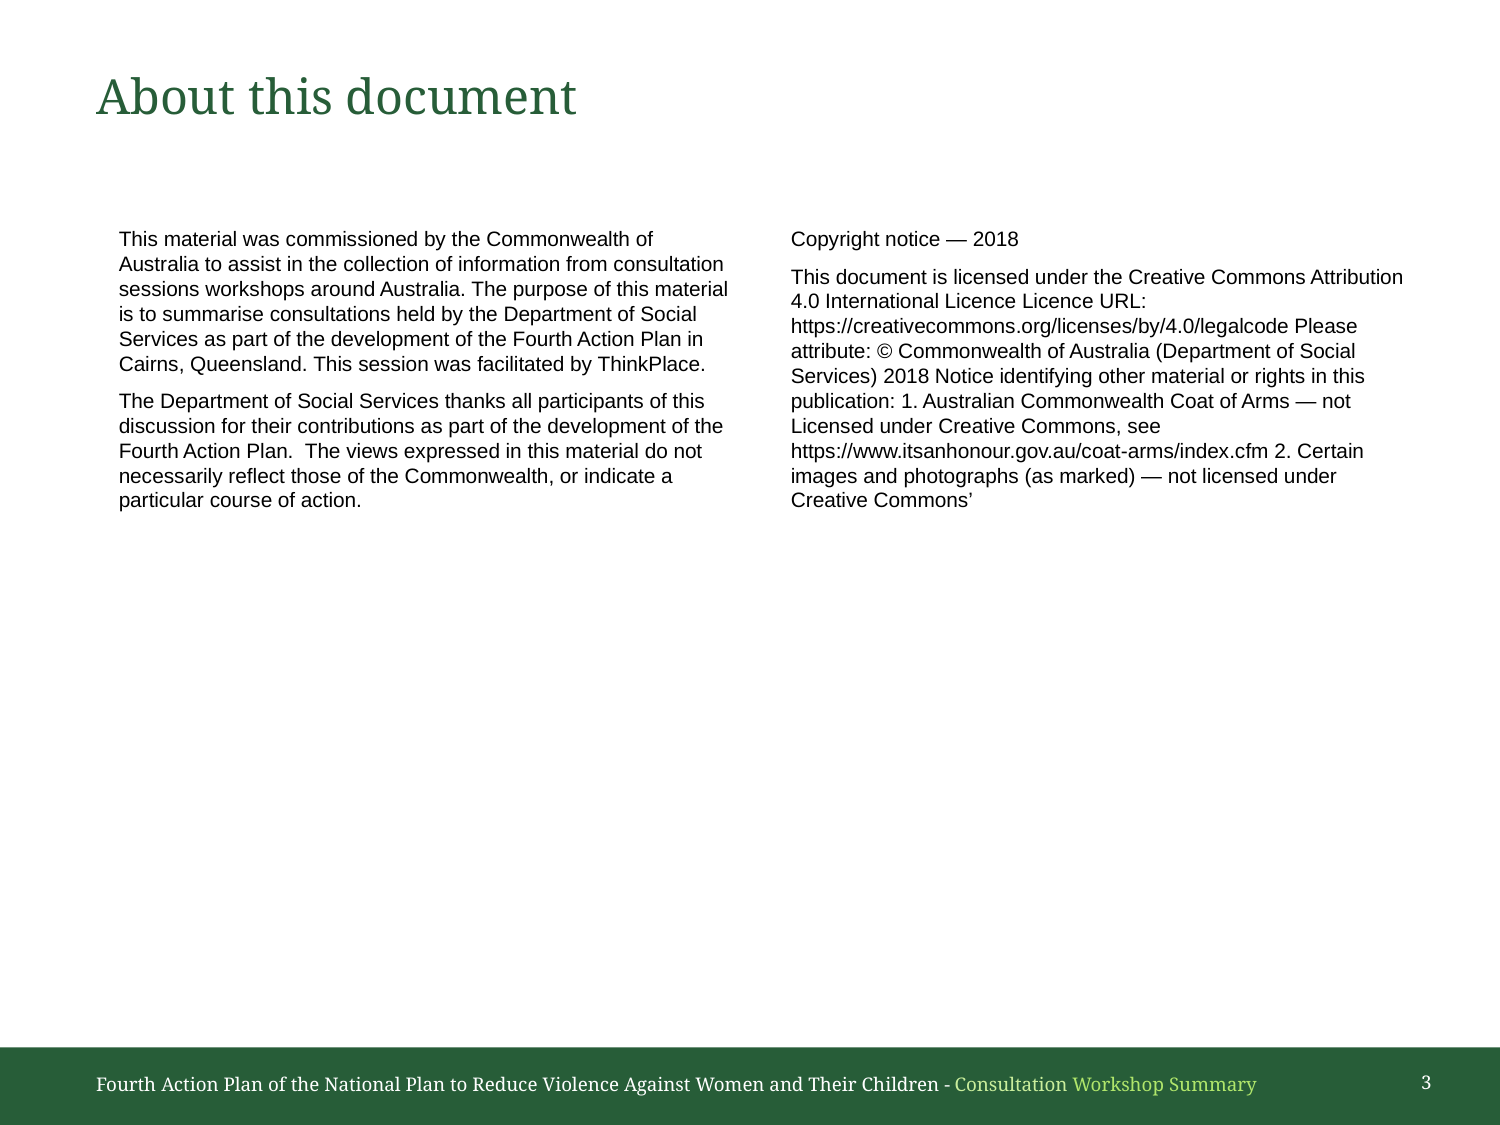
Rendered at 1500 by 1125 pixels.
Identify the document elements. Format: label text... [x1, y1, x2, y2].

list This material was commissioned by the Commonwealth of Australia to assist in the collection of information from consultation sessions workshops around Australia. The purpose of this material is to summarise consultations held by the Department of Social Services as part of the development of the Fourth Action Plan in Cairns, Queensland. This session was facilitated by ThinkPlace. The Department of Social Services thanks all participants of this discussion for their contributions as part of the development of the Fourth Action Plan. The views expressed in this material do not necessarily reflect those of the Commonwealth, or indicate a particular course of action. Copyright notice — 2018 This document is licensed under the Creative Commons Attribution 4.0 International Licence Licence URL: https://creativecommons.org/licenses/by/4.0/legalcode Please attribute: © Commonwealth of Australia (Department of Social Services) 2018 Notice identifying other material or rights in this publication: 1. Australian Commonwealth Coat of Arms — not Licensed under Creative Commons, see https://www.itsanhonour.gov.au/coat-arms/index.cfm 2. Certain images and photographs (as marked) — not licensed under Creative Commons’ [118, 225, 1405, 771]
text_box Fourth Action Plan of the National Plan to Reduce Violence Against Women and Their Children - Consultation Workshop Summary [96, 1072, 1282, 1095]
slide_number 3 [1410, 1072, 1432, 1095]
title About this document [95, 76, 1405, 133]
